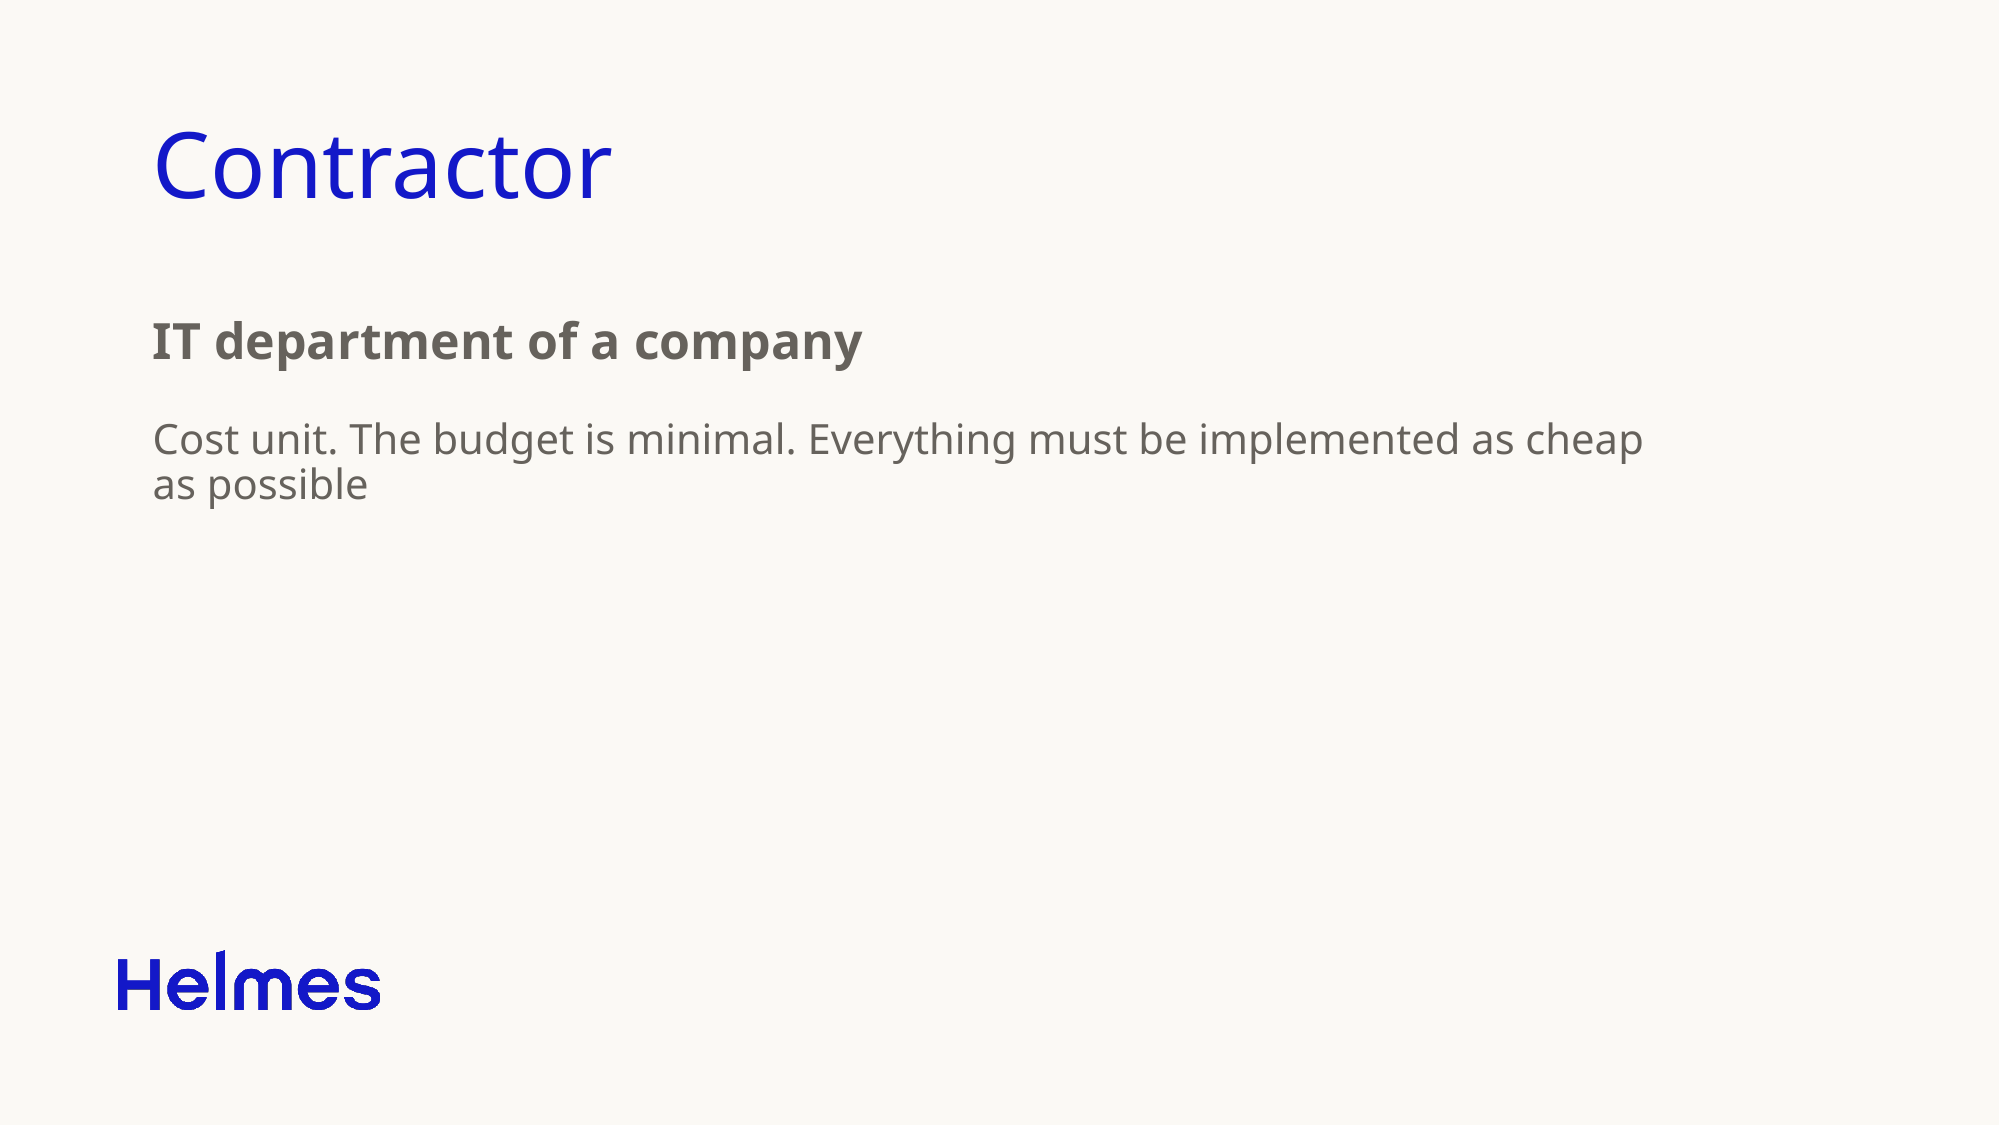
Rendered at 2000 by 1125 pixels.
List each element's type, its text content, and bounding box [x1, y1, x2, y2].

title Contractor [137, 59, 1863, 278]
picture [118, 950, 380, 1010]
list IT department of a company [137, 275, 984, 410]
list Cost unit. The budget is minimal. Everything must be implemented as cheap as possible [137, 410, 1697, 1016]
